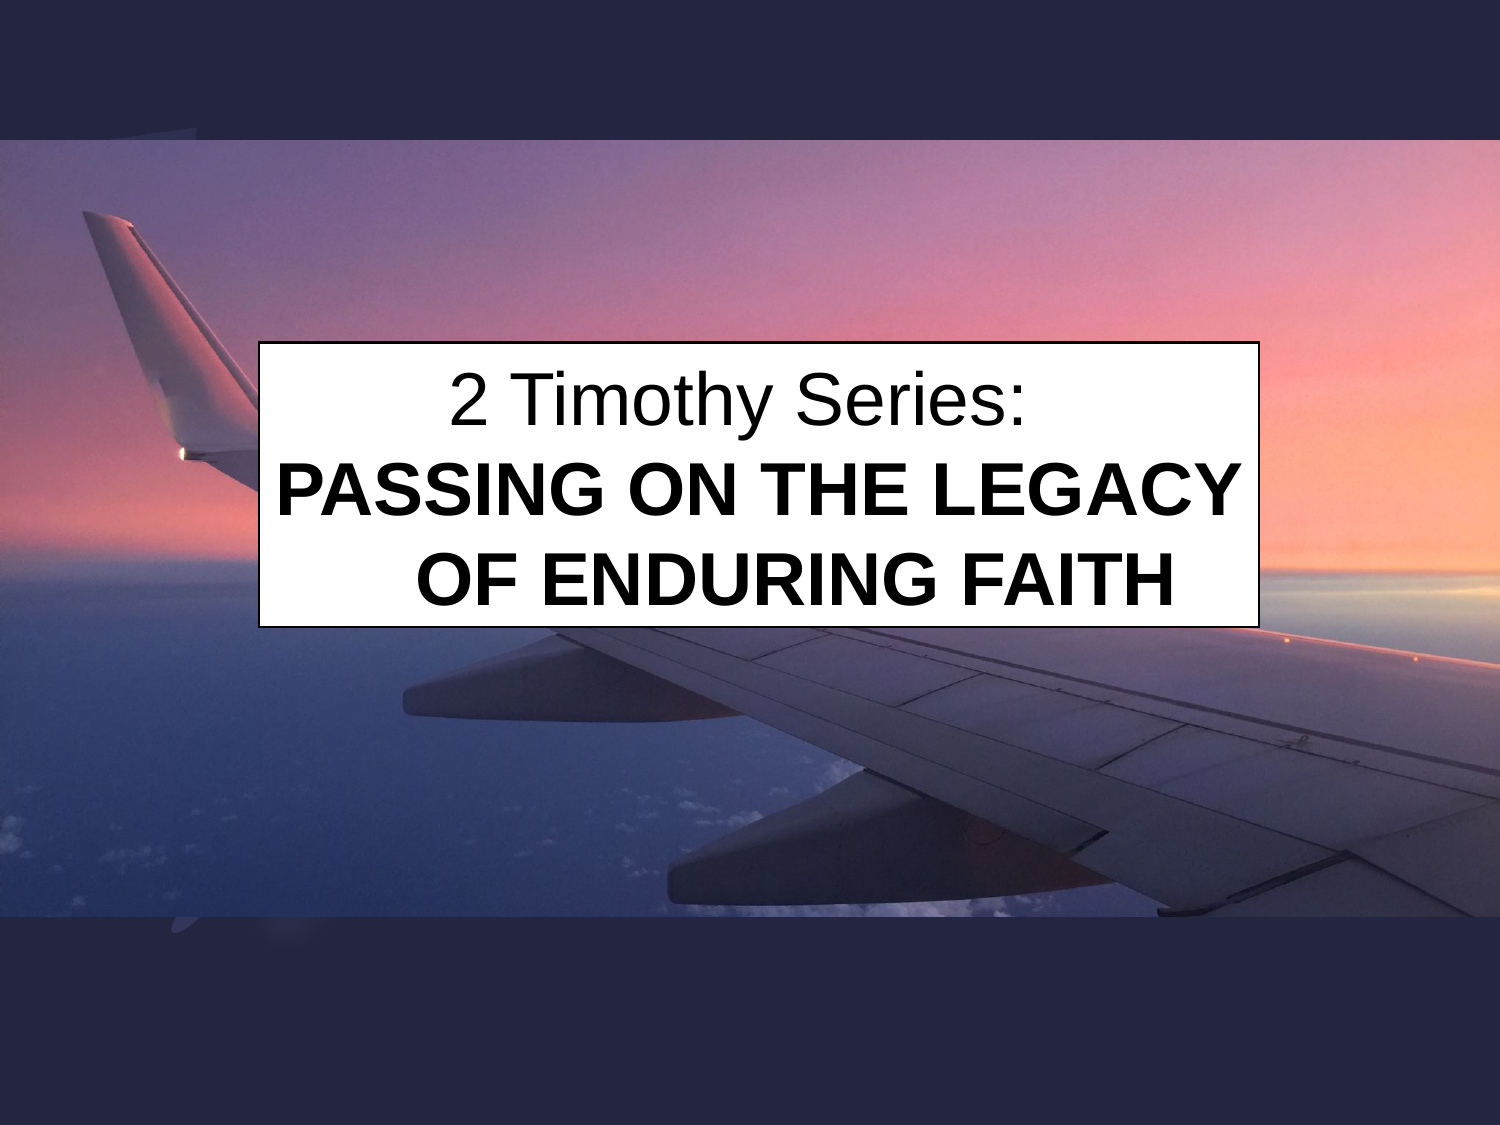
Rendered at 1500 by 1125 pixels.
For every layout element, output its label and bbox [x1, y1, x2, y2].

picture [0, 140, 1500, 917]
